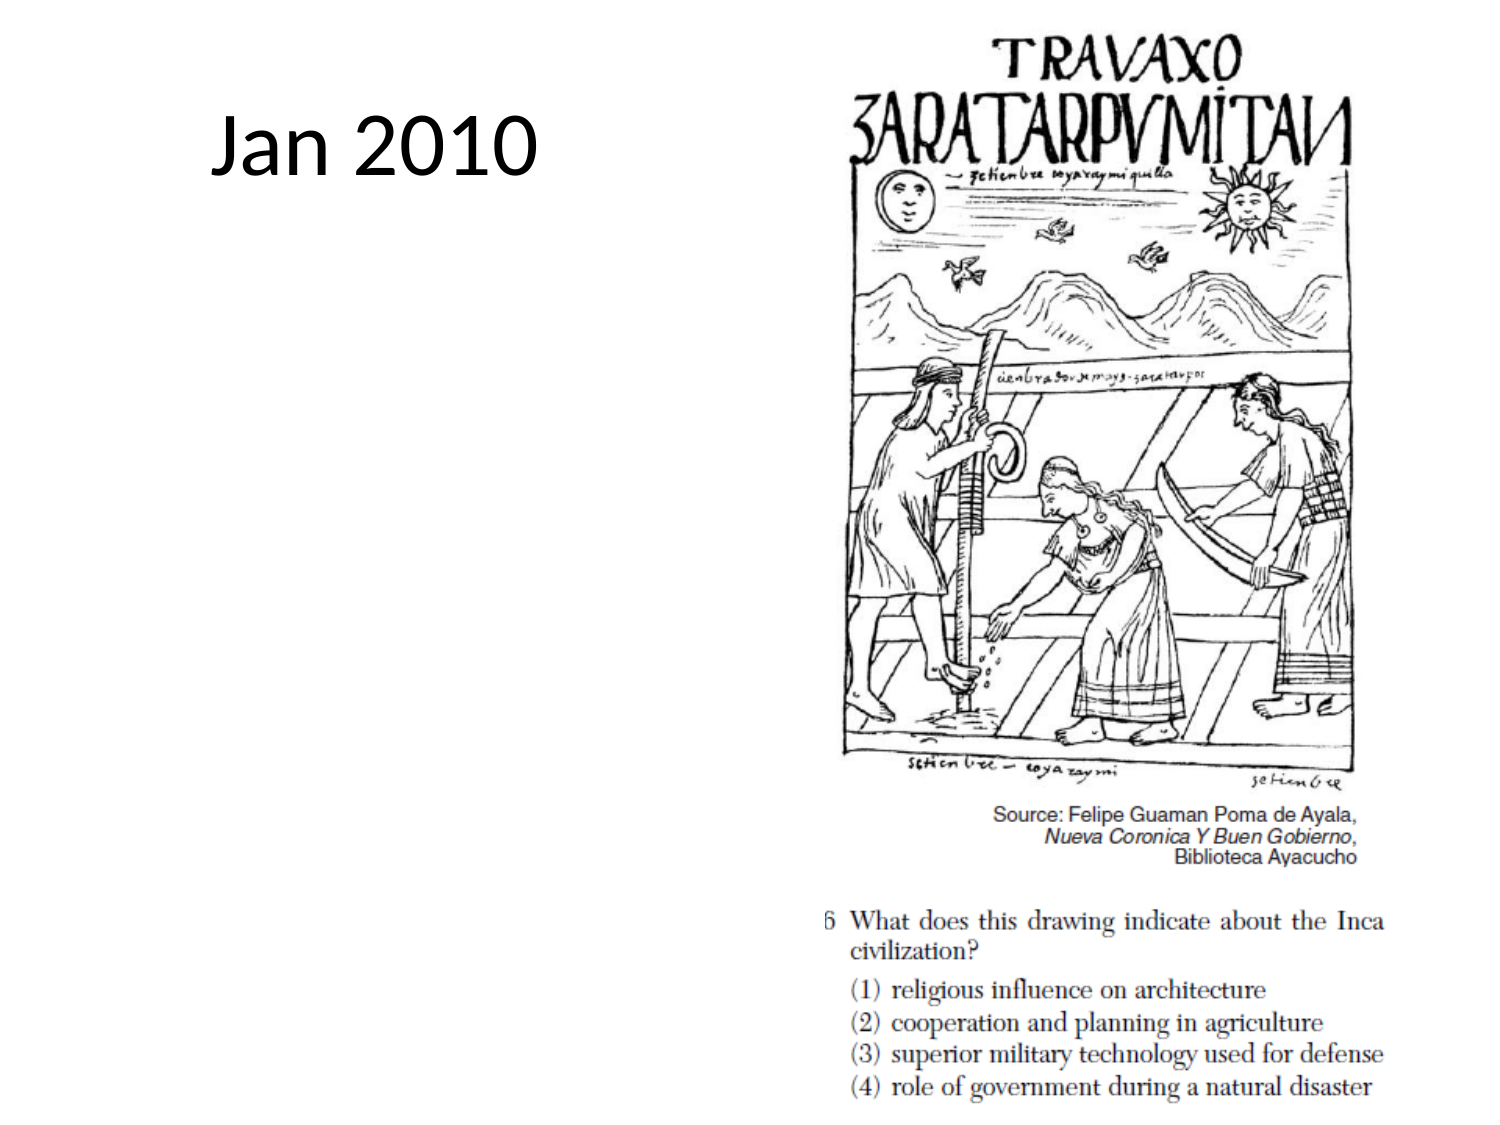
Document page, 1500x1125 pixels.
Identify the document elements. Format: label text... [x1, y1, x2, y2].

title Jan 2010 [75, 45, 675, 233]
picture [824, 5, 1398, 1119]
